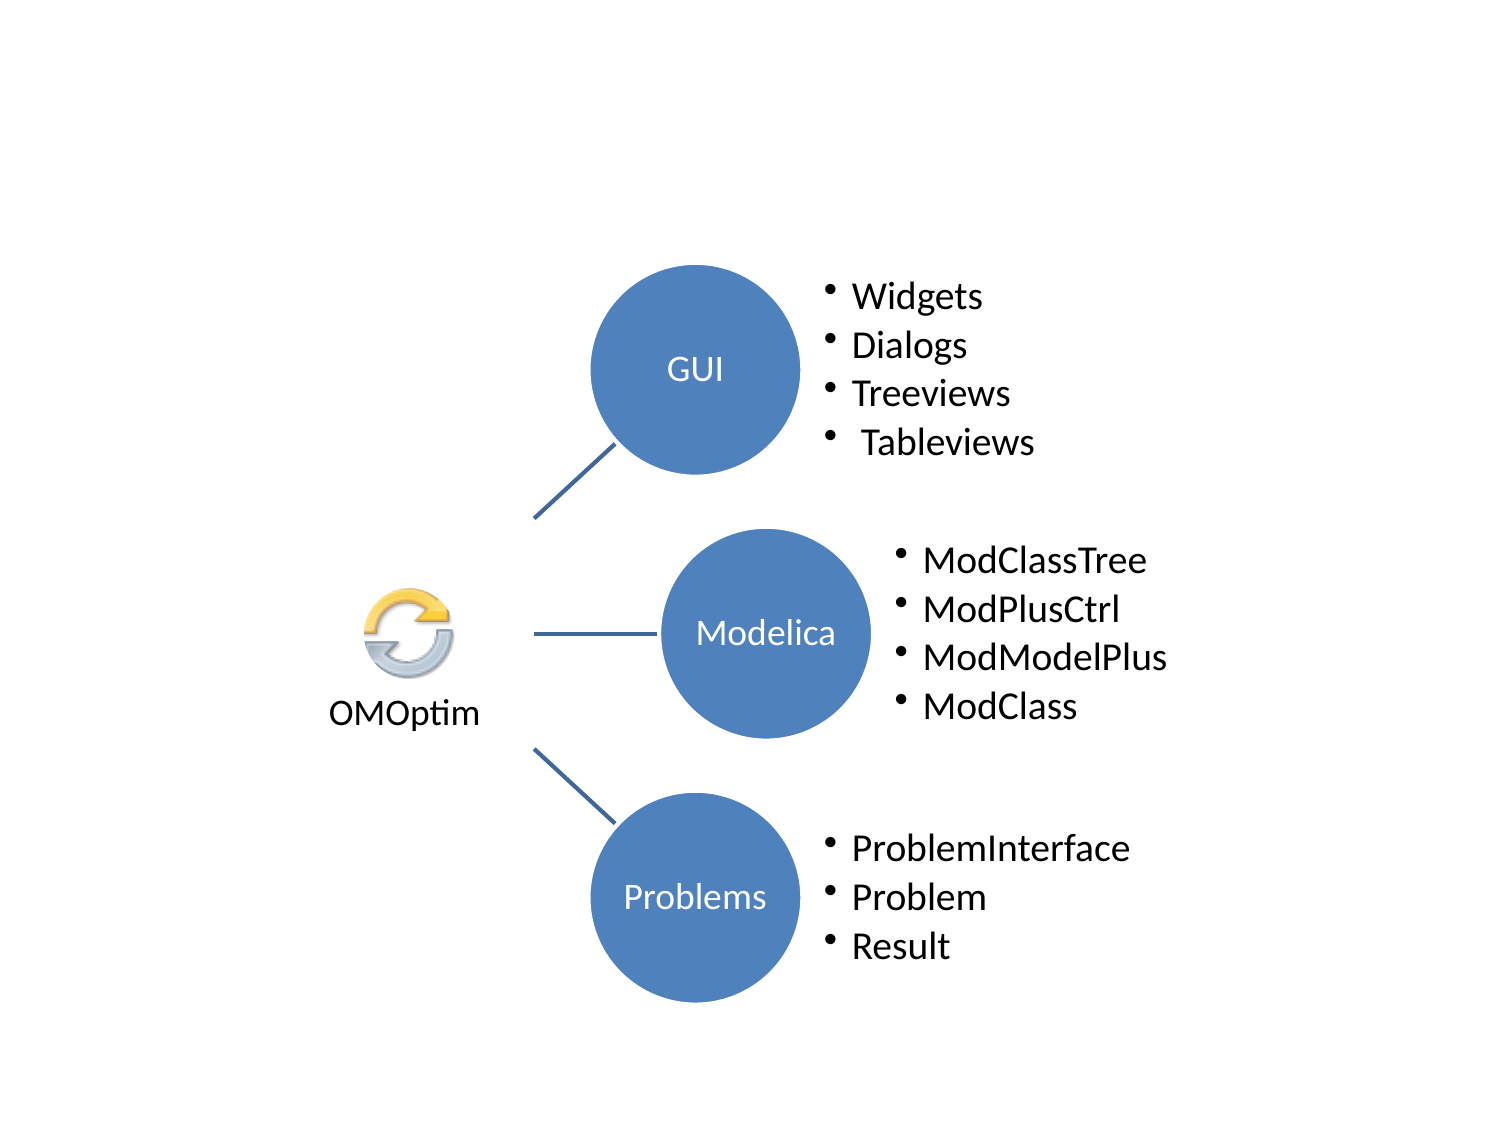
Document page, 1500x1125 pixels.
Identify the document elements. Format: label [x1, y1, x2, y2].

list [74, 262, 1426, 1006]
